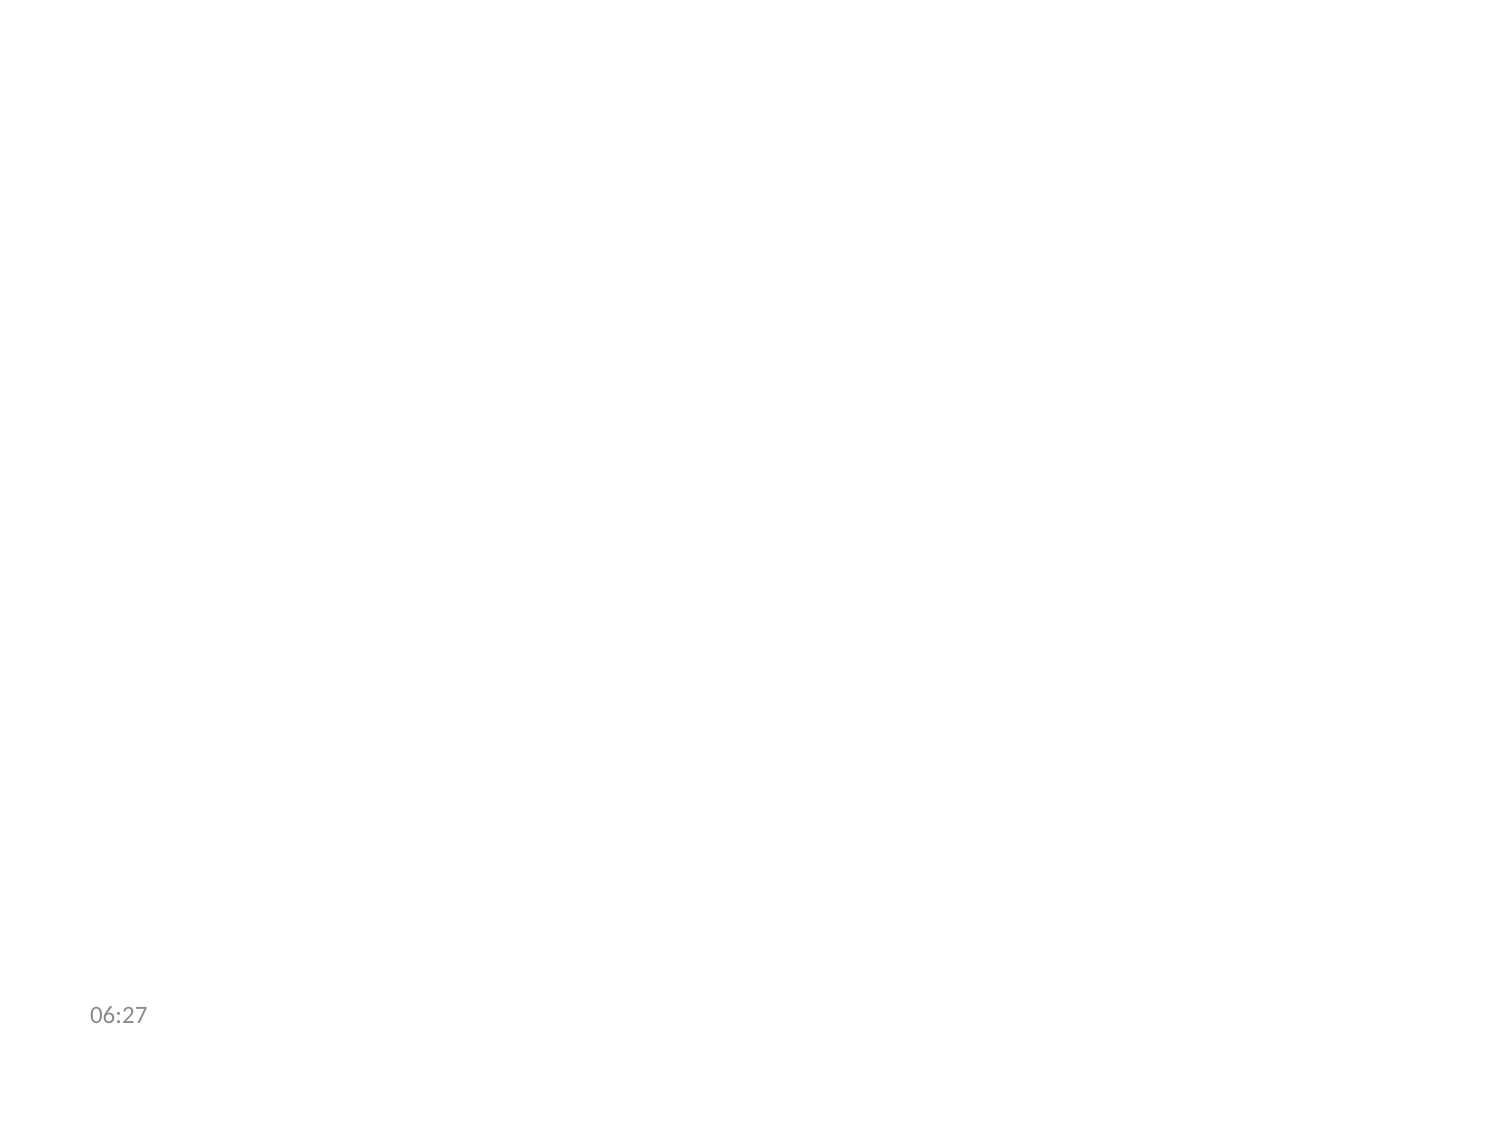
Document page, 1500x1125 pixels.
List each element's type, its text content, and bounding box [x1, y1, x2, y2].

text_box 15:35 [75, 983, 425, 1044]
